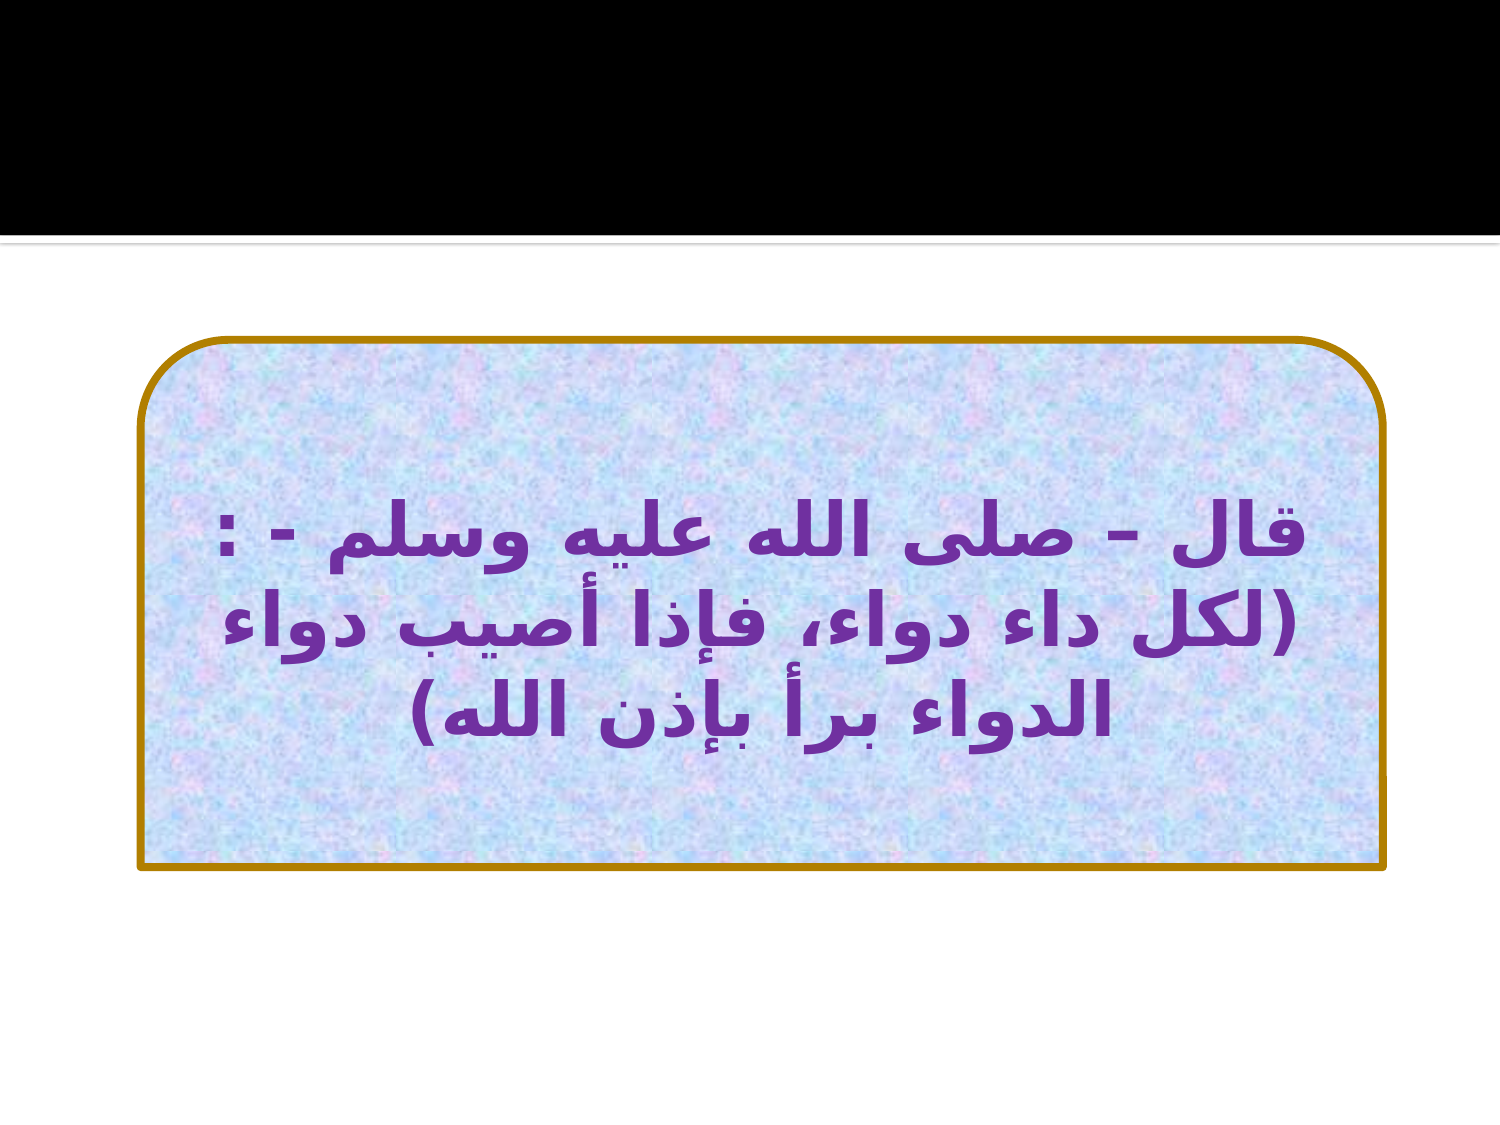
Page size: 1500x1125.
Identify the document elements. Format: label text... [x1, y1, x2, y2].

text_box قال – صلى الله عليه وسلم - : (لكل داء دواء، فإذا أصيب دواء الدواء برأ بإذن الله) [136, 335, 1387, 872]
